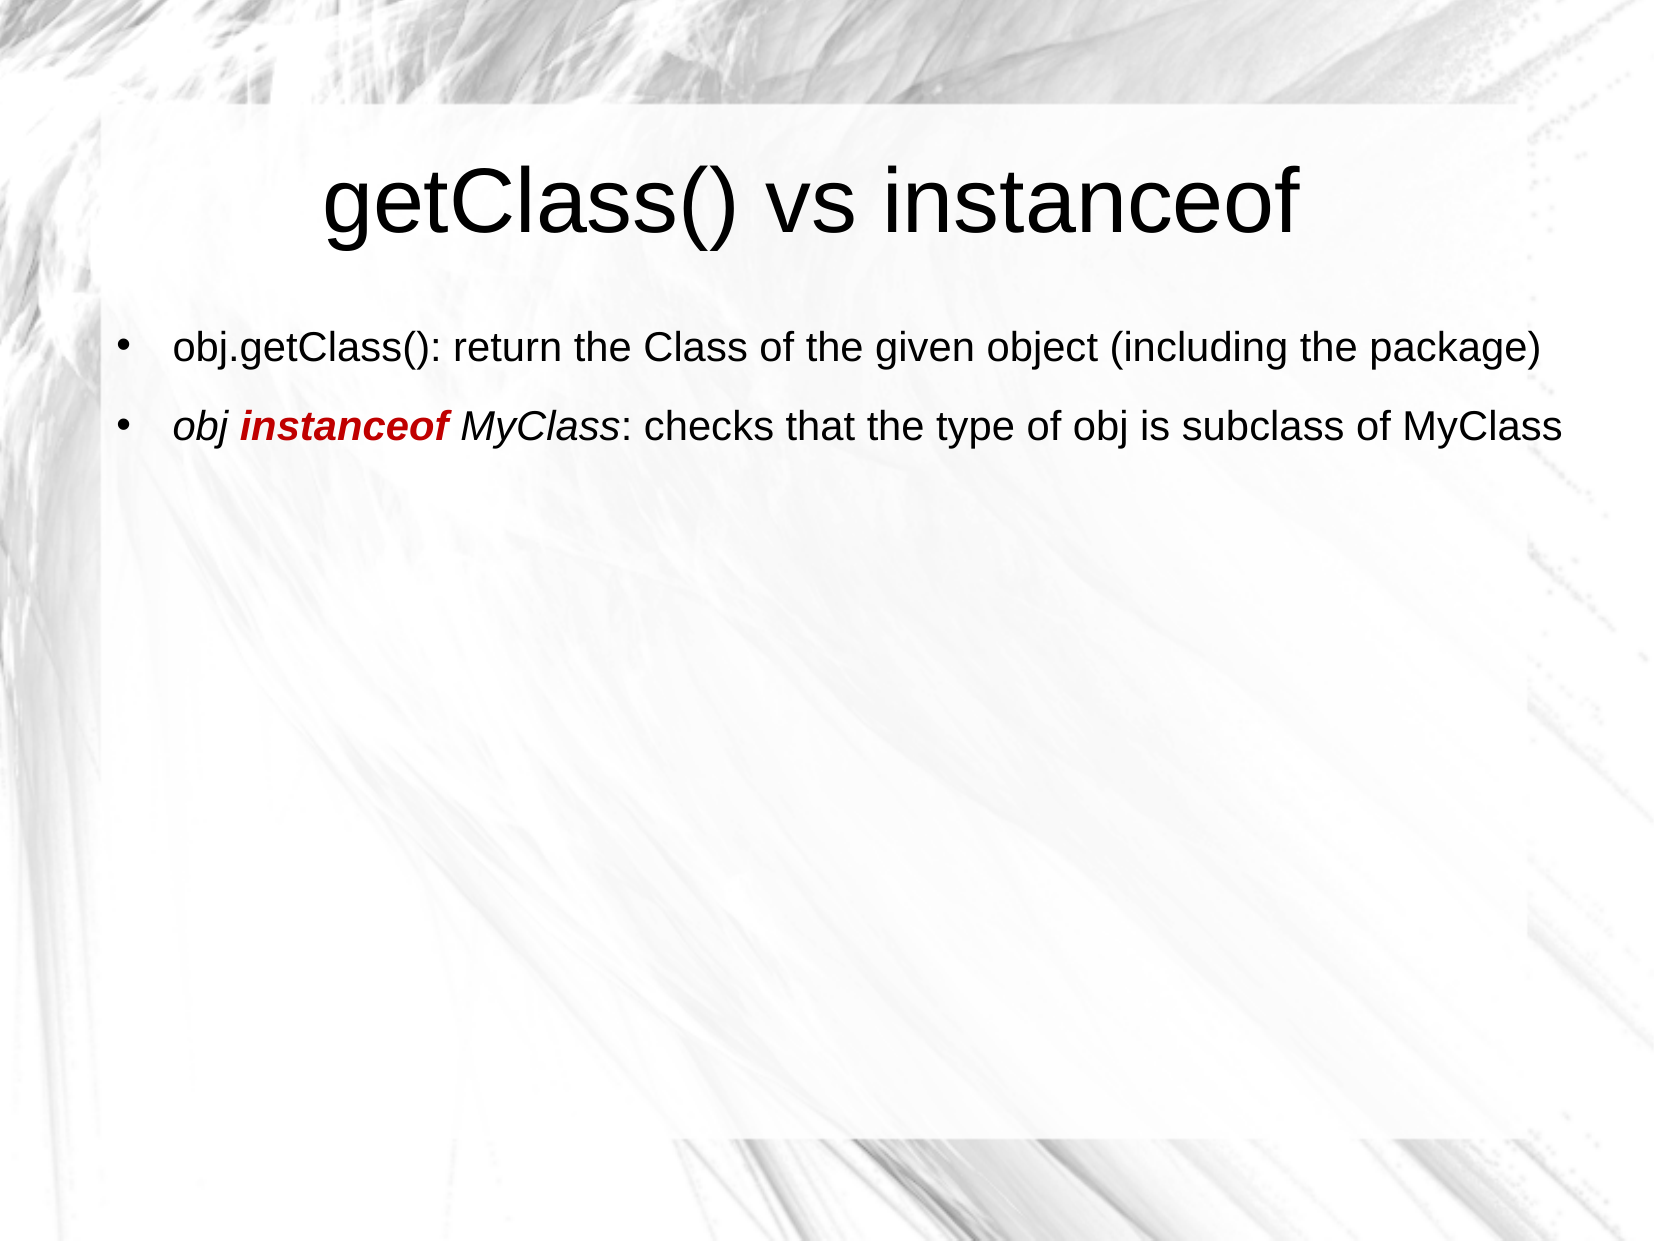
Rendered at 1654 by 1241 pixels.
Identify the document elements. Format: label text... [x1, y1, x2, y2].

list obj.getClass(): return the Class of the given object (including the package) obj instanceof MyClass: checks that the type of obj is subclass of MyClass [116, 319, 1569, 1102]
title getClass() vs instanceof [118, 112, 1506, 281]
picture [0, 0, 1654, 1241]
